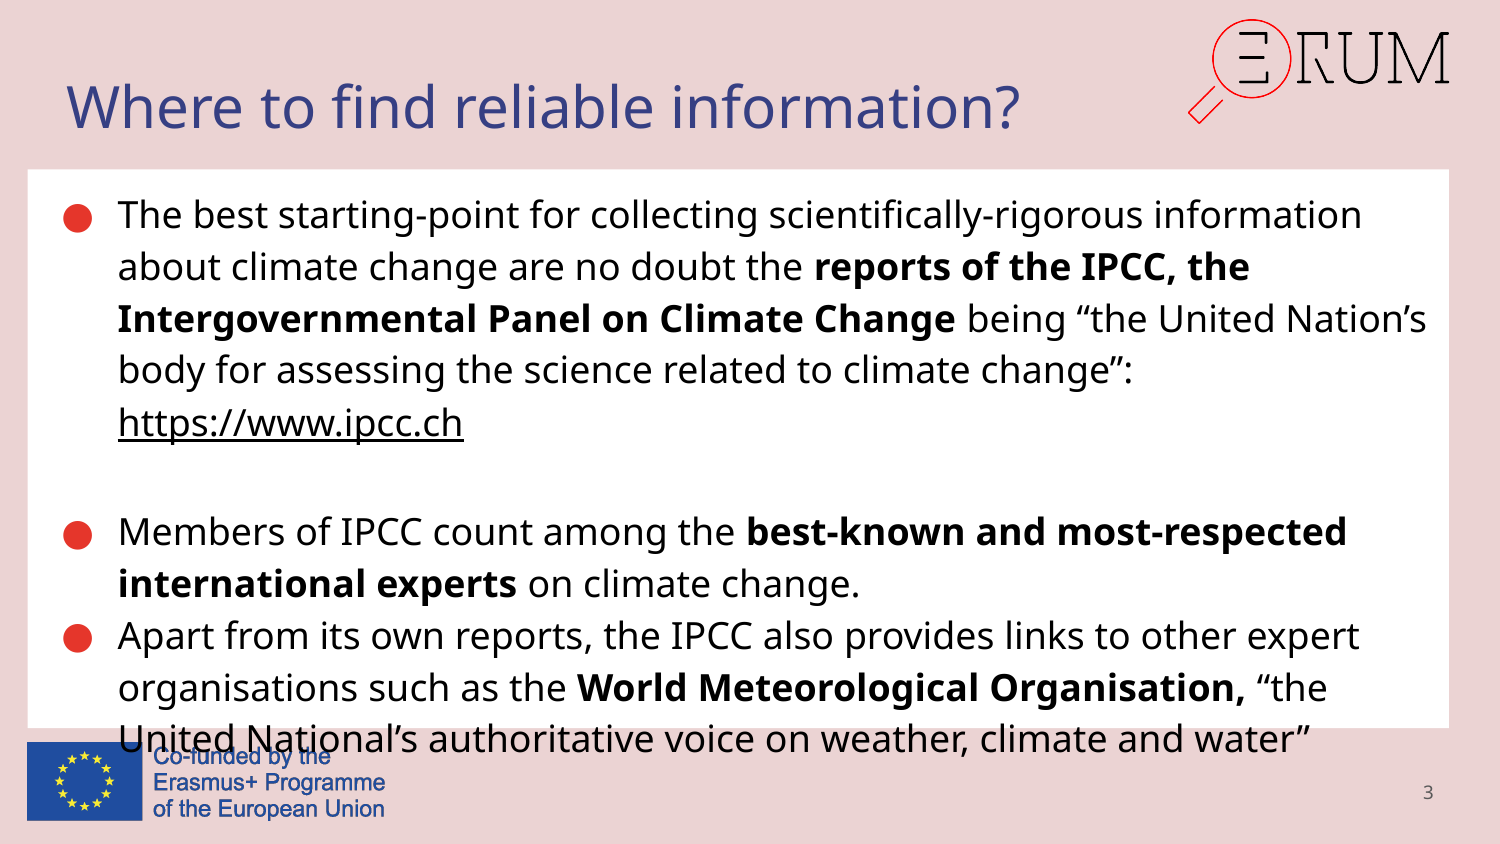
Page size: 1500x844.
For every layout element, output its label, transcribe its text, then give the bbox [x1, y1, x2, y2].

slide_number 3 [1358, 761, 1449, 826]
list The best starting-point for collecting scientifically-rigorous information about climate change are no doubt the reports of the IPCC, the Intergovernmental Panel on Climate Change being “the United Nation’s body for assessing the science related to climate change”: https://www.ipcc.ch Members of IPCC count among the best-known and most-respected international experts on climate change. Apart from its own reports, the IPCC also provides links to other expert organisations such as the World Meteorological Organisation, “the United National’s authoritative voice on weather, climate and water” [27, 169, 1449, 729]
picture [1136, 0, 1500, 137]
title Where to find reliable information? [51, 55, 1168, 150]
picture [27, 742, 385, 821]
